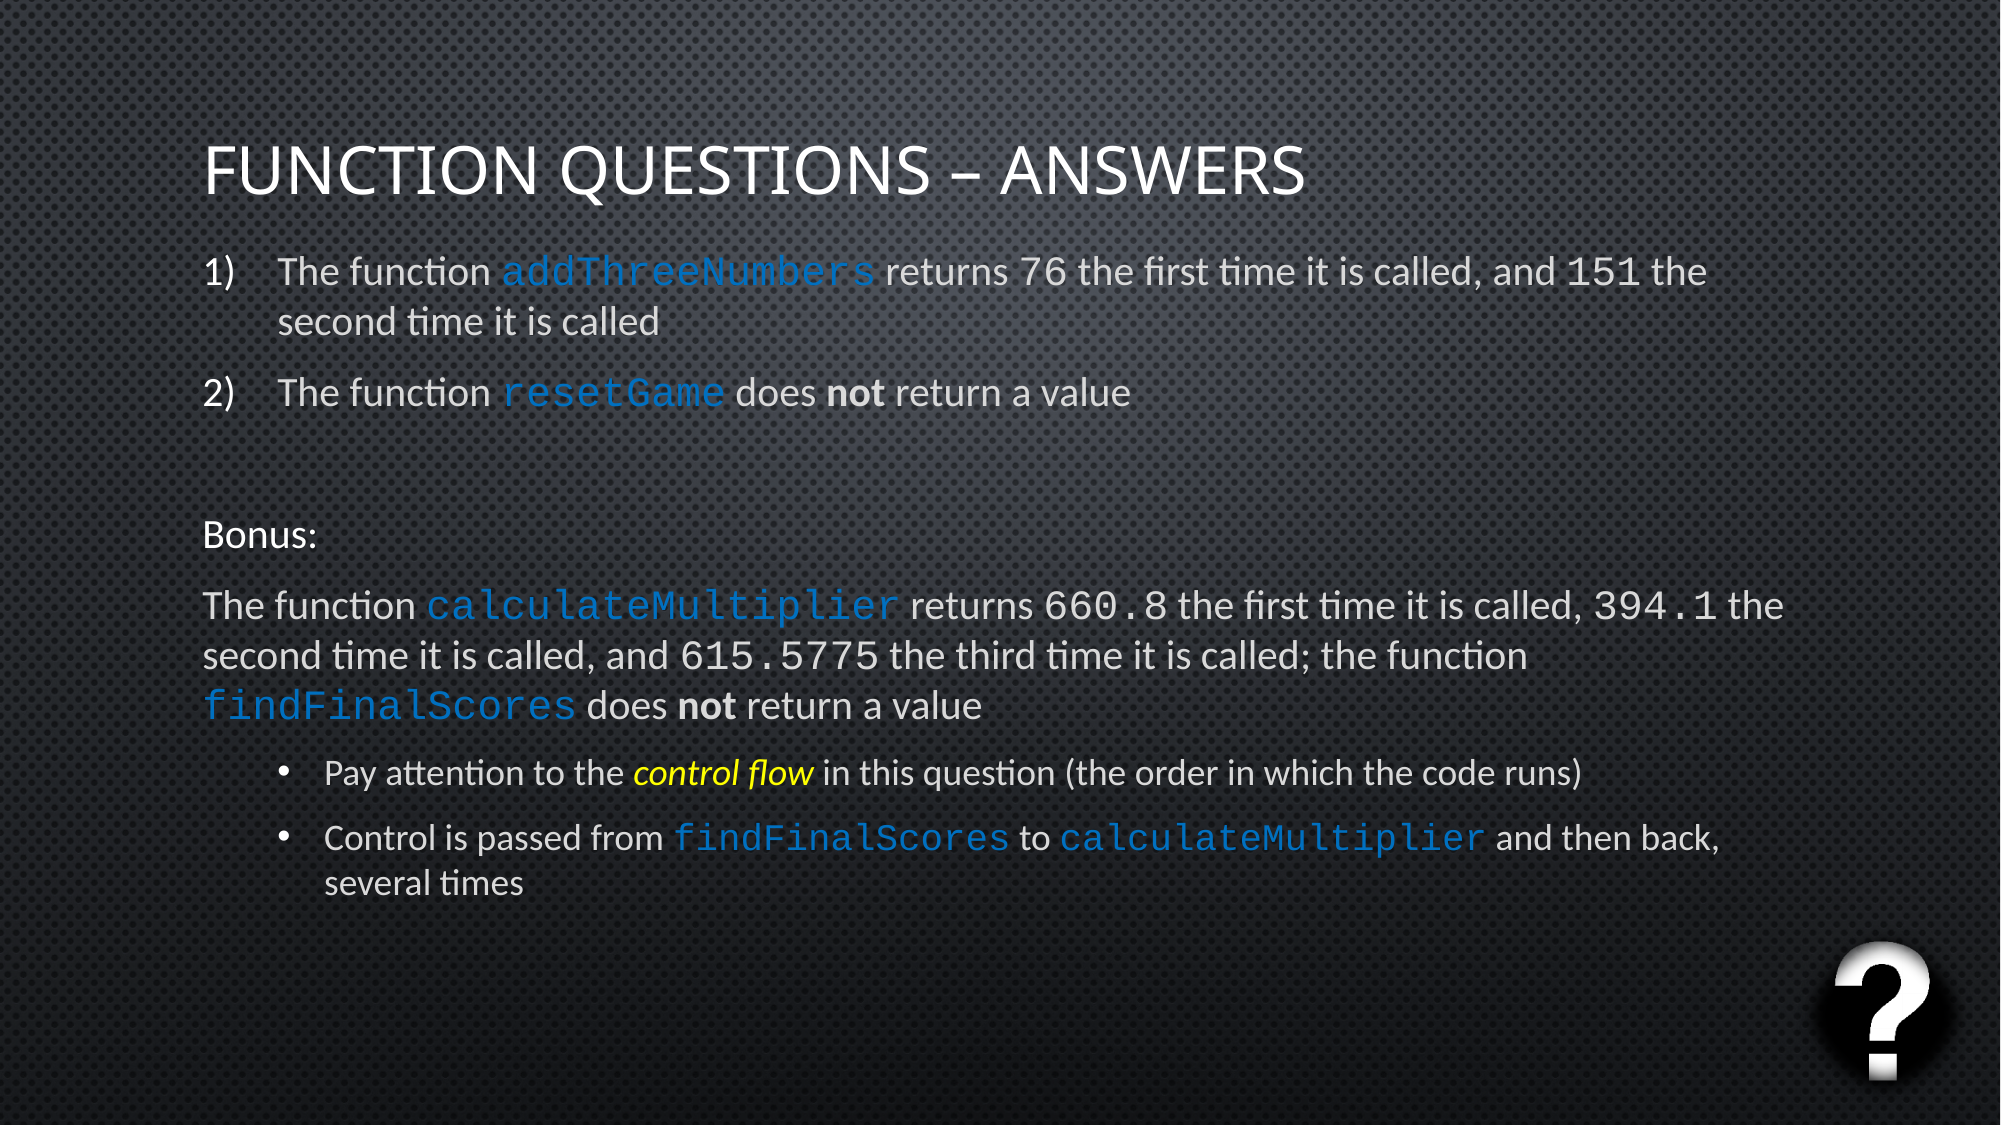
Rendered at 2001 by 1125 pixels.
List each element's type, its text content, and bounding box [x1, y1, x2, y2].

title Function Questions – answers [187, 99, 1813, 236]
picture [1795, 921, 1974, 1100]
list The function addThreeNumbers returns 76 the first time it is called, and 151 the second time it is called The function resetGame does not return a value Bonus: The function calculateMultiplier returns 660.8 the first time it is called, 394.1 the second time it is called, and 615.5775 the third time it is called; the function findFinalScores does not return a value Pay attention to the control flow in this question (the order in which the code runs) Control is passed from findFinalScores to calculateMultiplier and then back, several times [187, 236, 1813, 950]
